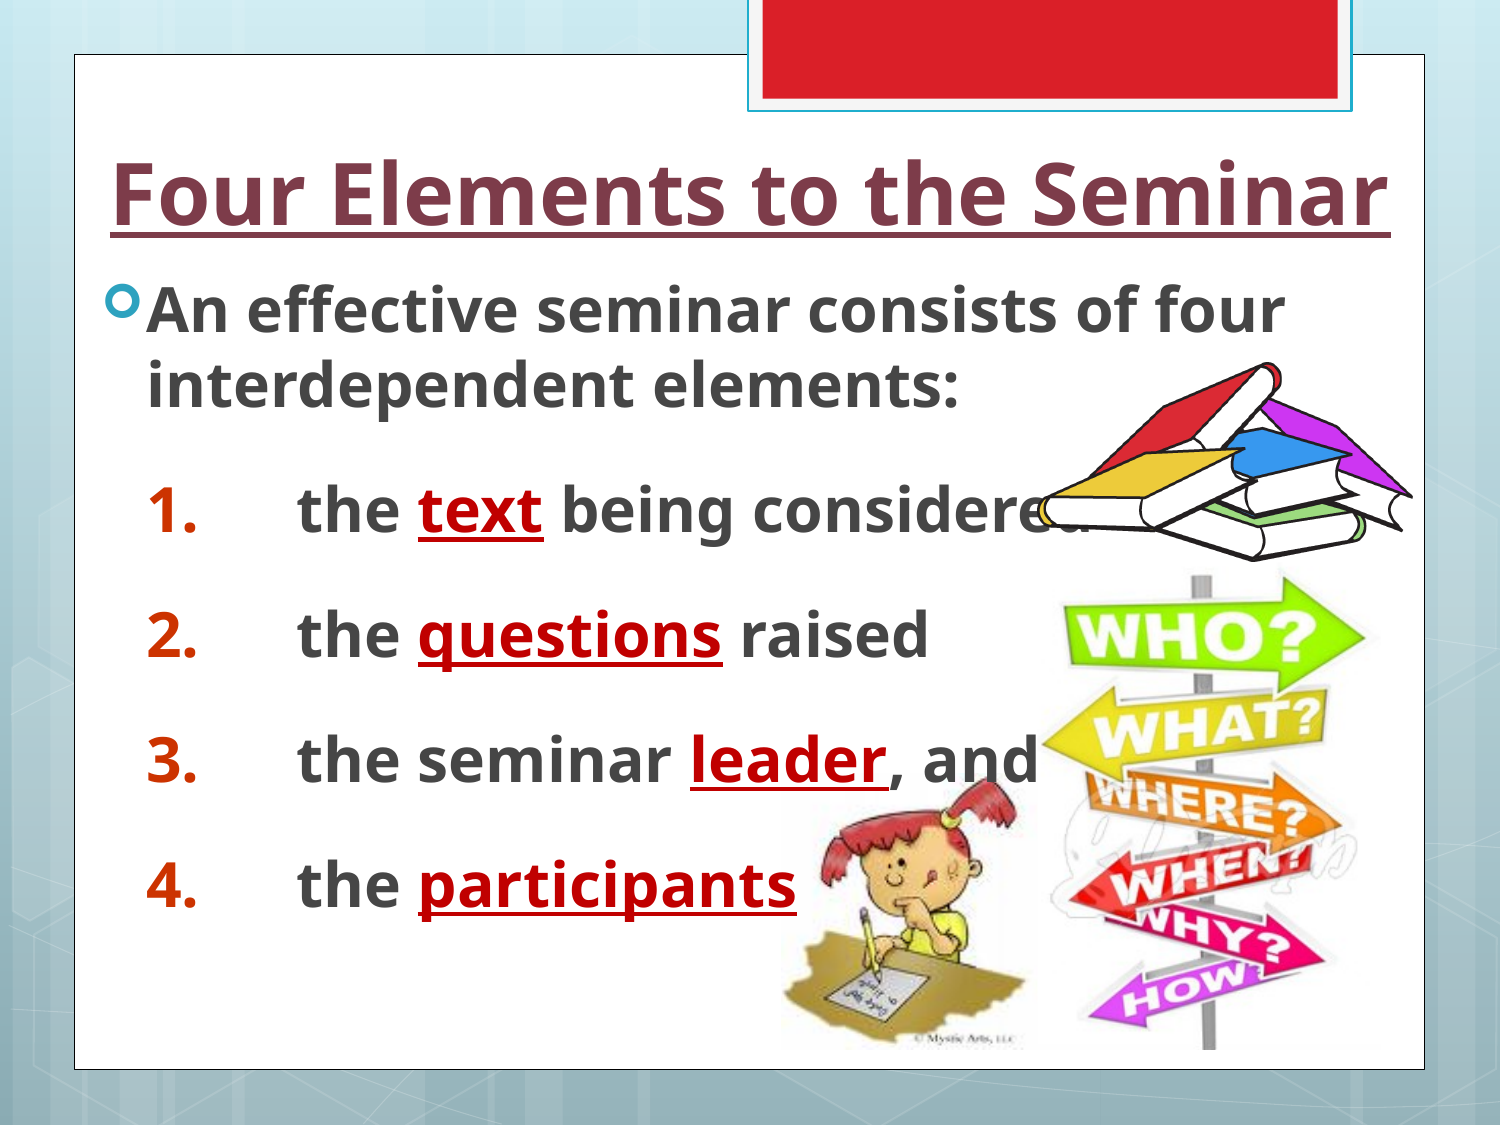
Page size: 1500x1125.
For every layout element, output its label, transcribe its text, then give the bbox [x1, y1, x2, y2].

list An effective seminar consists of four interdependent elements: 1. the text being considered 2. the questions raised 3. the seminar leader, and 4. the participants [75, 262, 1450, 838]
title Four Elements to the Seminar [75, 62, 1425, 250]
picture [780, 362, 1413, 1051]
